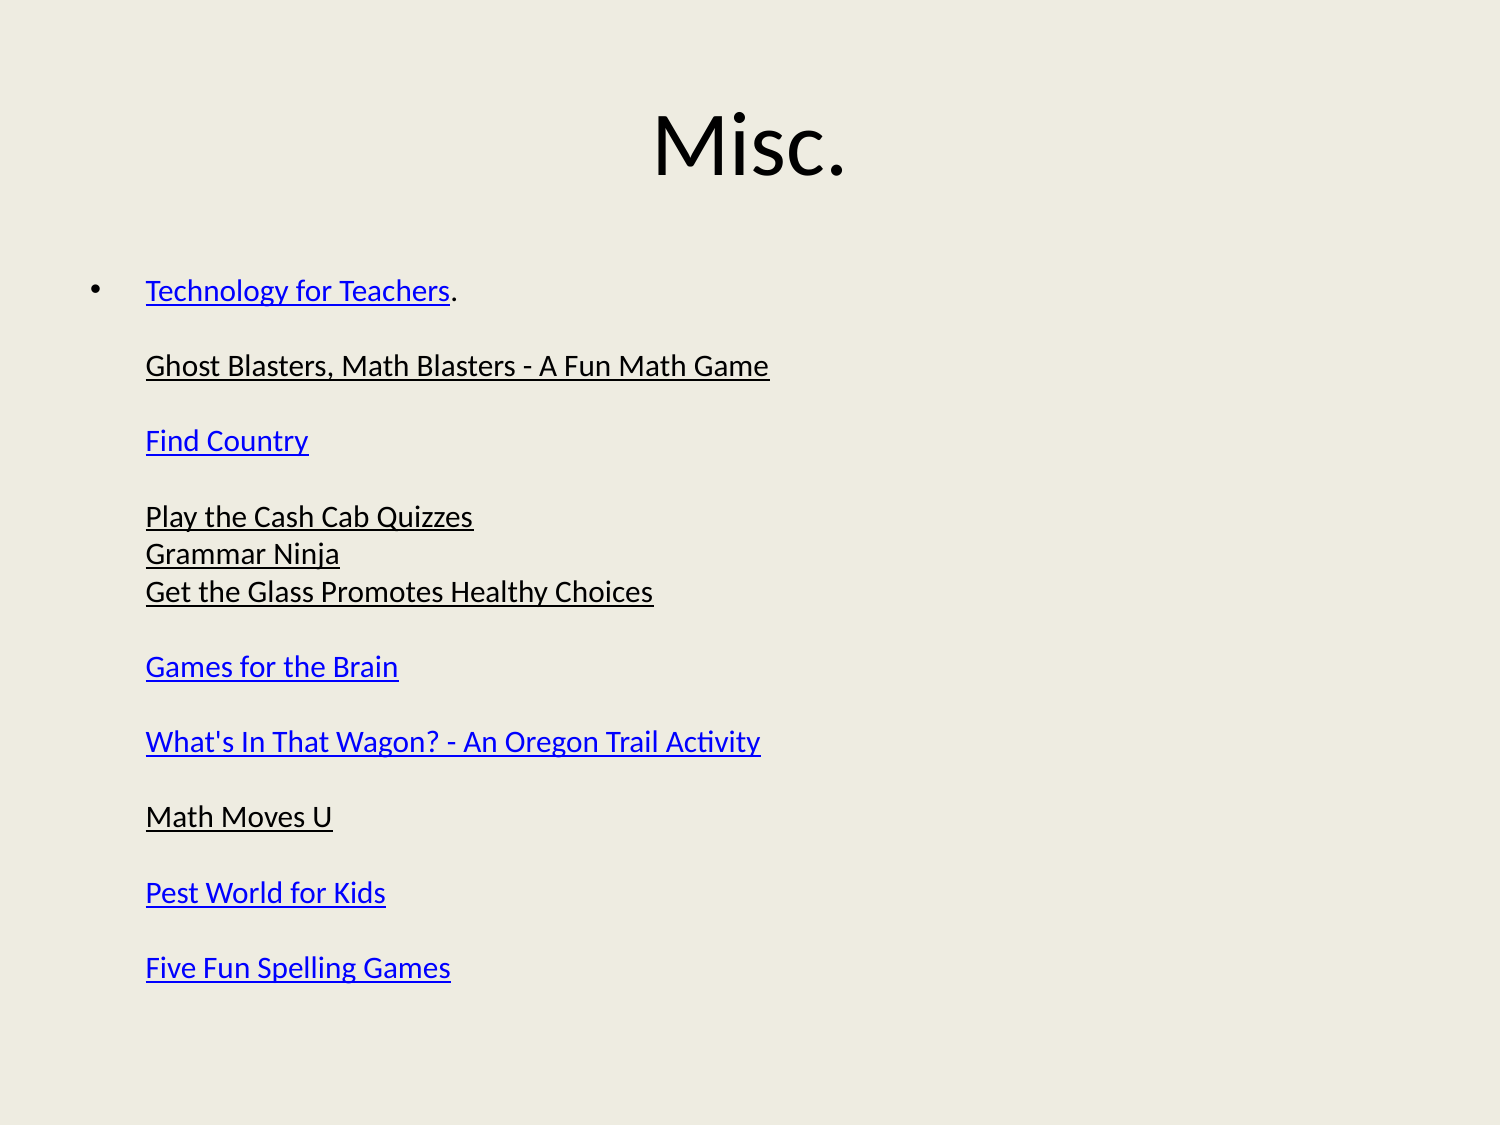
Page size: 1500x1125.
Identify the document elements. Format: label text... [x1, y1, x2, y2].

list Technology for Teachers. Ghost Blasters, Math Blasters - A Fun Math Game Find Country Play the Cash Cab Quizzes Grammar Ninja Get the Glass Promotes Healthy Choices Games for the Brain What's In That Wagon? - An Oregon Trail Activity Math Moves U Pest World for Kids Five Fun Spelling Games [75, 262, 1425, 1005]
title Misc. [75, 45, 1425, 233]
